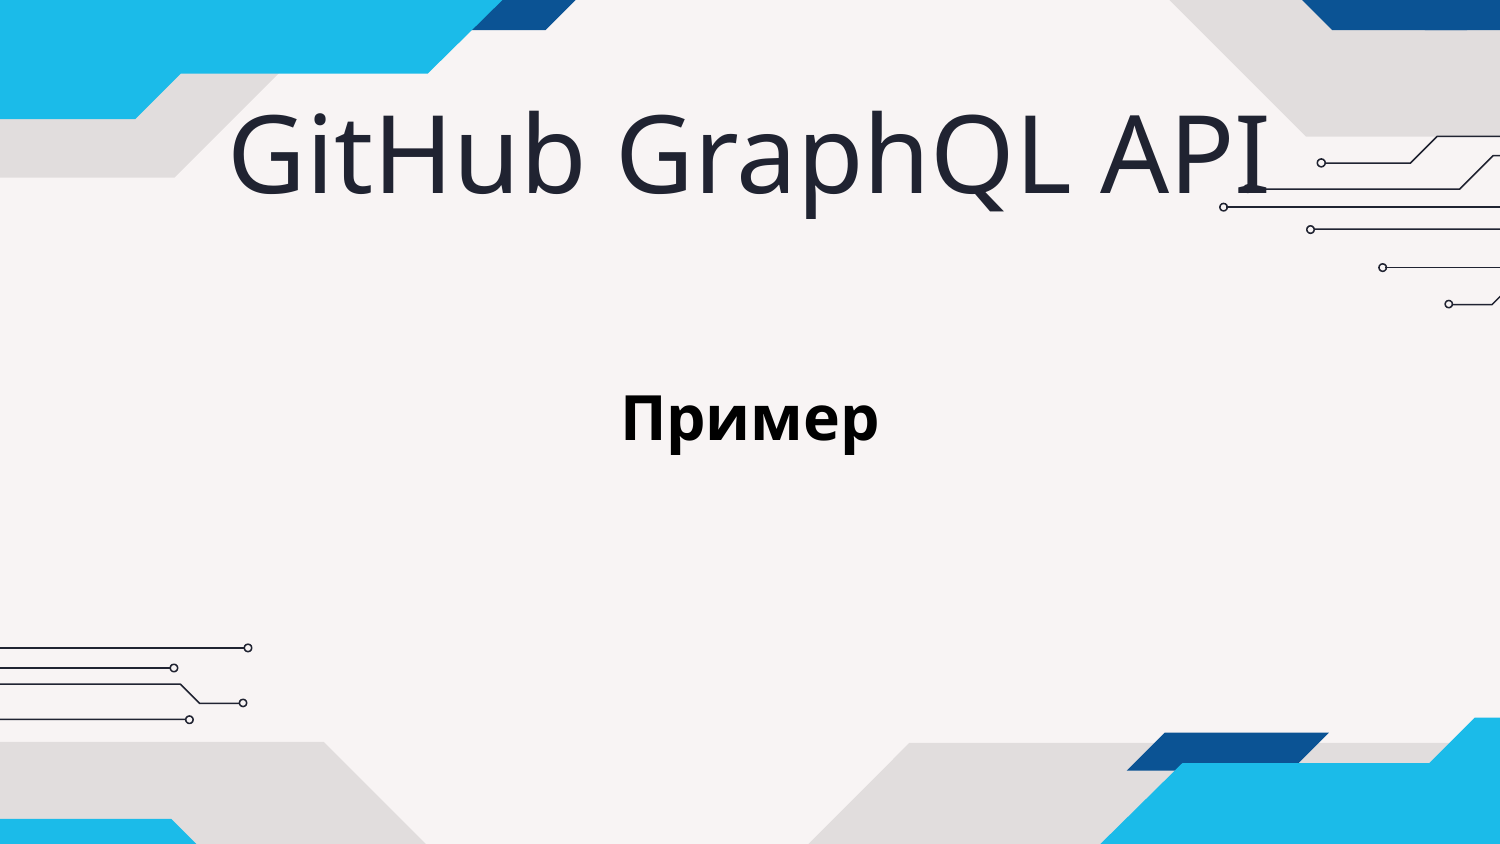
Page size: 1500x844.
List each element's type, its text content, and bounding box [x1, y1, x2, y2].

title GitHub GraphQL API [144, 94, 1356, 231]
text_box Пример [106, 362, 1394, 481]
